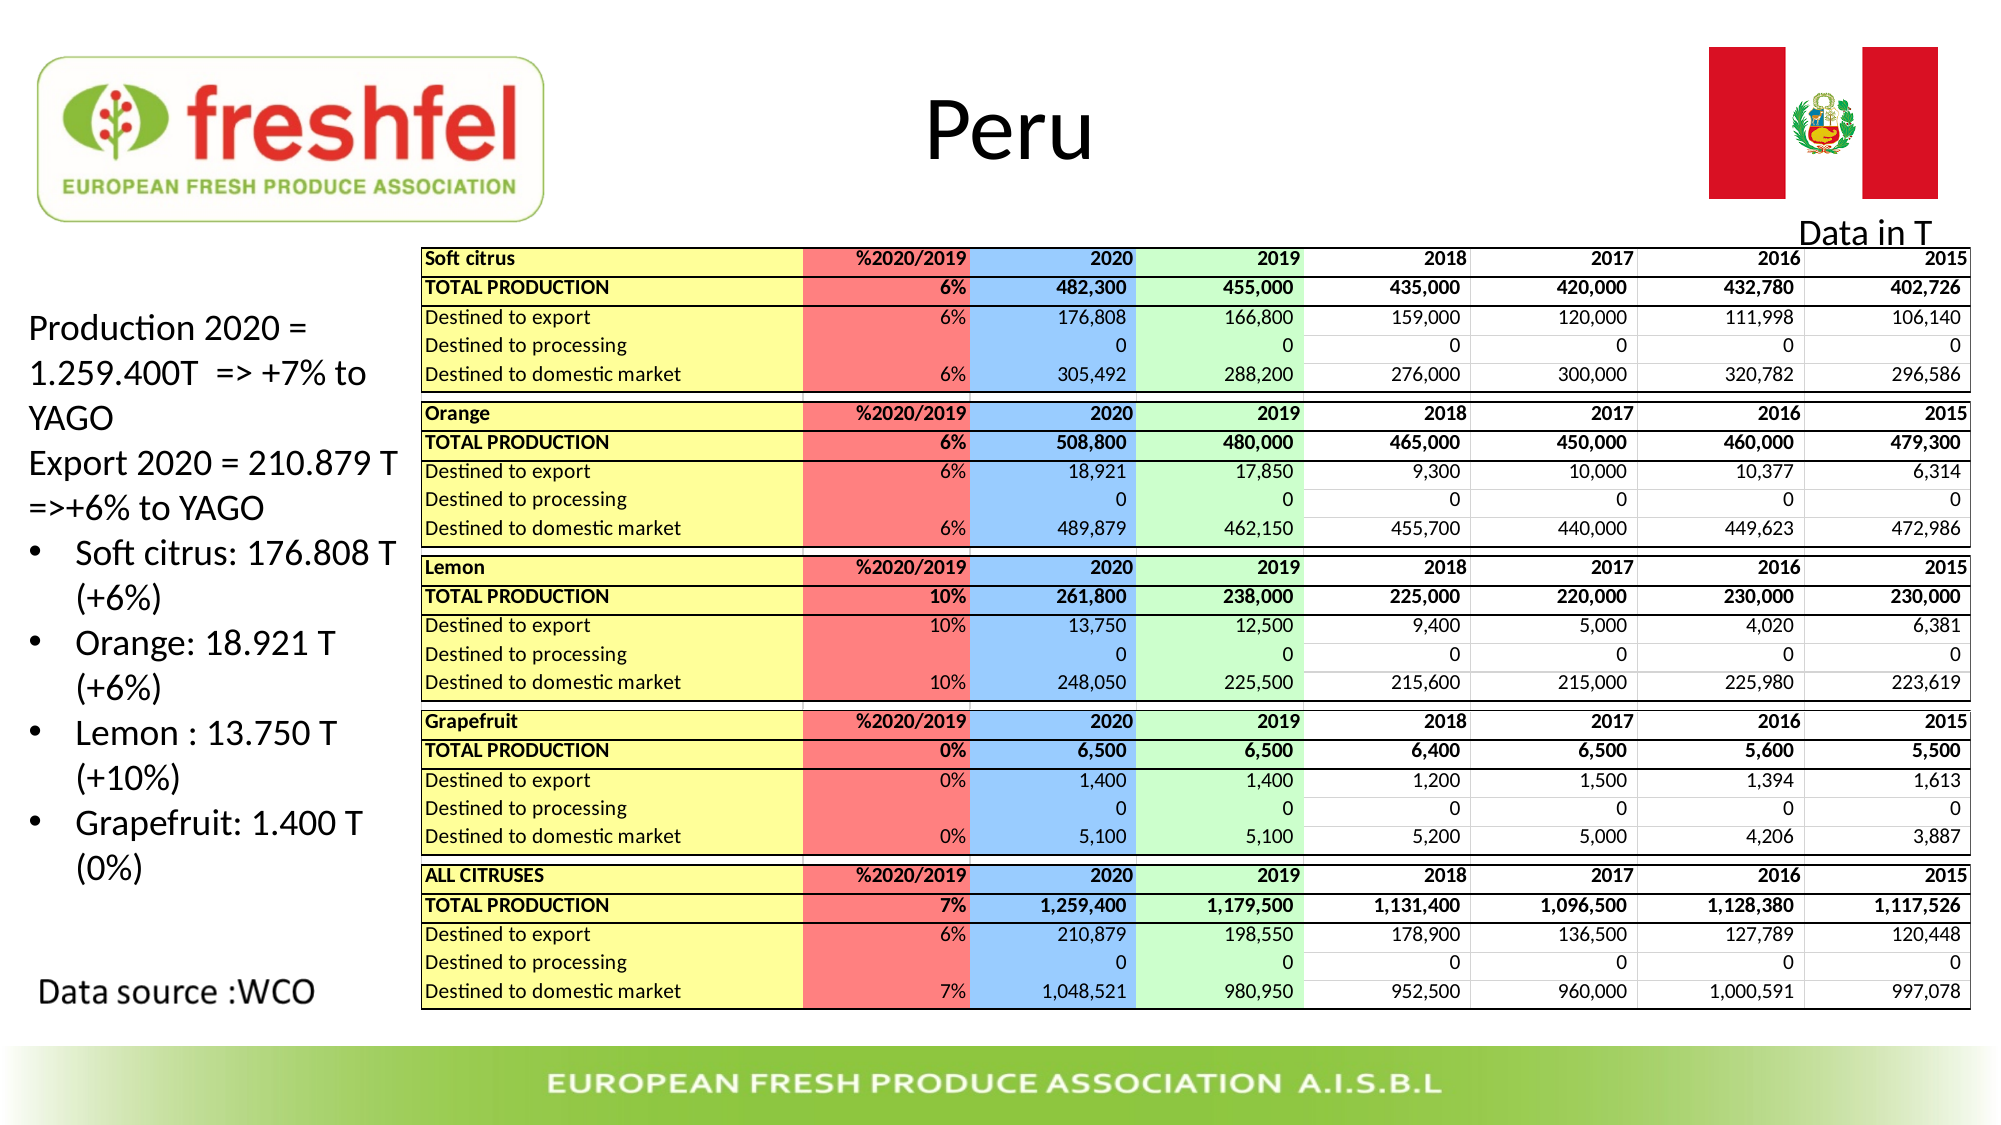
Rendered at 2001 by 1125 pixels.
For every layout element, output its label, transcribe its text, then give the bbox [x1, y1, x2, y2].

picture [13, 954, 395, 1037]
text_box Production 2020 = 1.259.400T => +7% to YAGO Export 2020 = 210.879 T =>+6% to YAGO Soft citrus: 176.808 T (+6%) Orange: 18.921 T (+6%) Lemon : 13.750 T (+10%) Grapefruit: 1.400 T (0%) [13, 295, 416, 896]
picture [1709, 46, 1938, 199]
picture [35, 55, 315, 223]
picture [420, 247, 1972, 1011]
title Peru [315, 14, 1726, 232]
picture [0, 1046, 2000, 1125]
text_box Data in T [1783, 200, 1972, 247]
